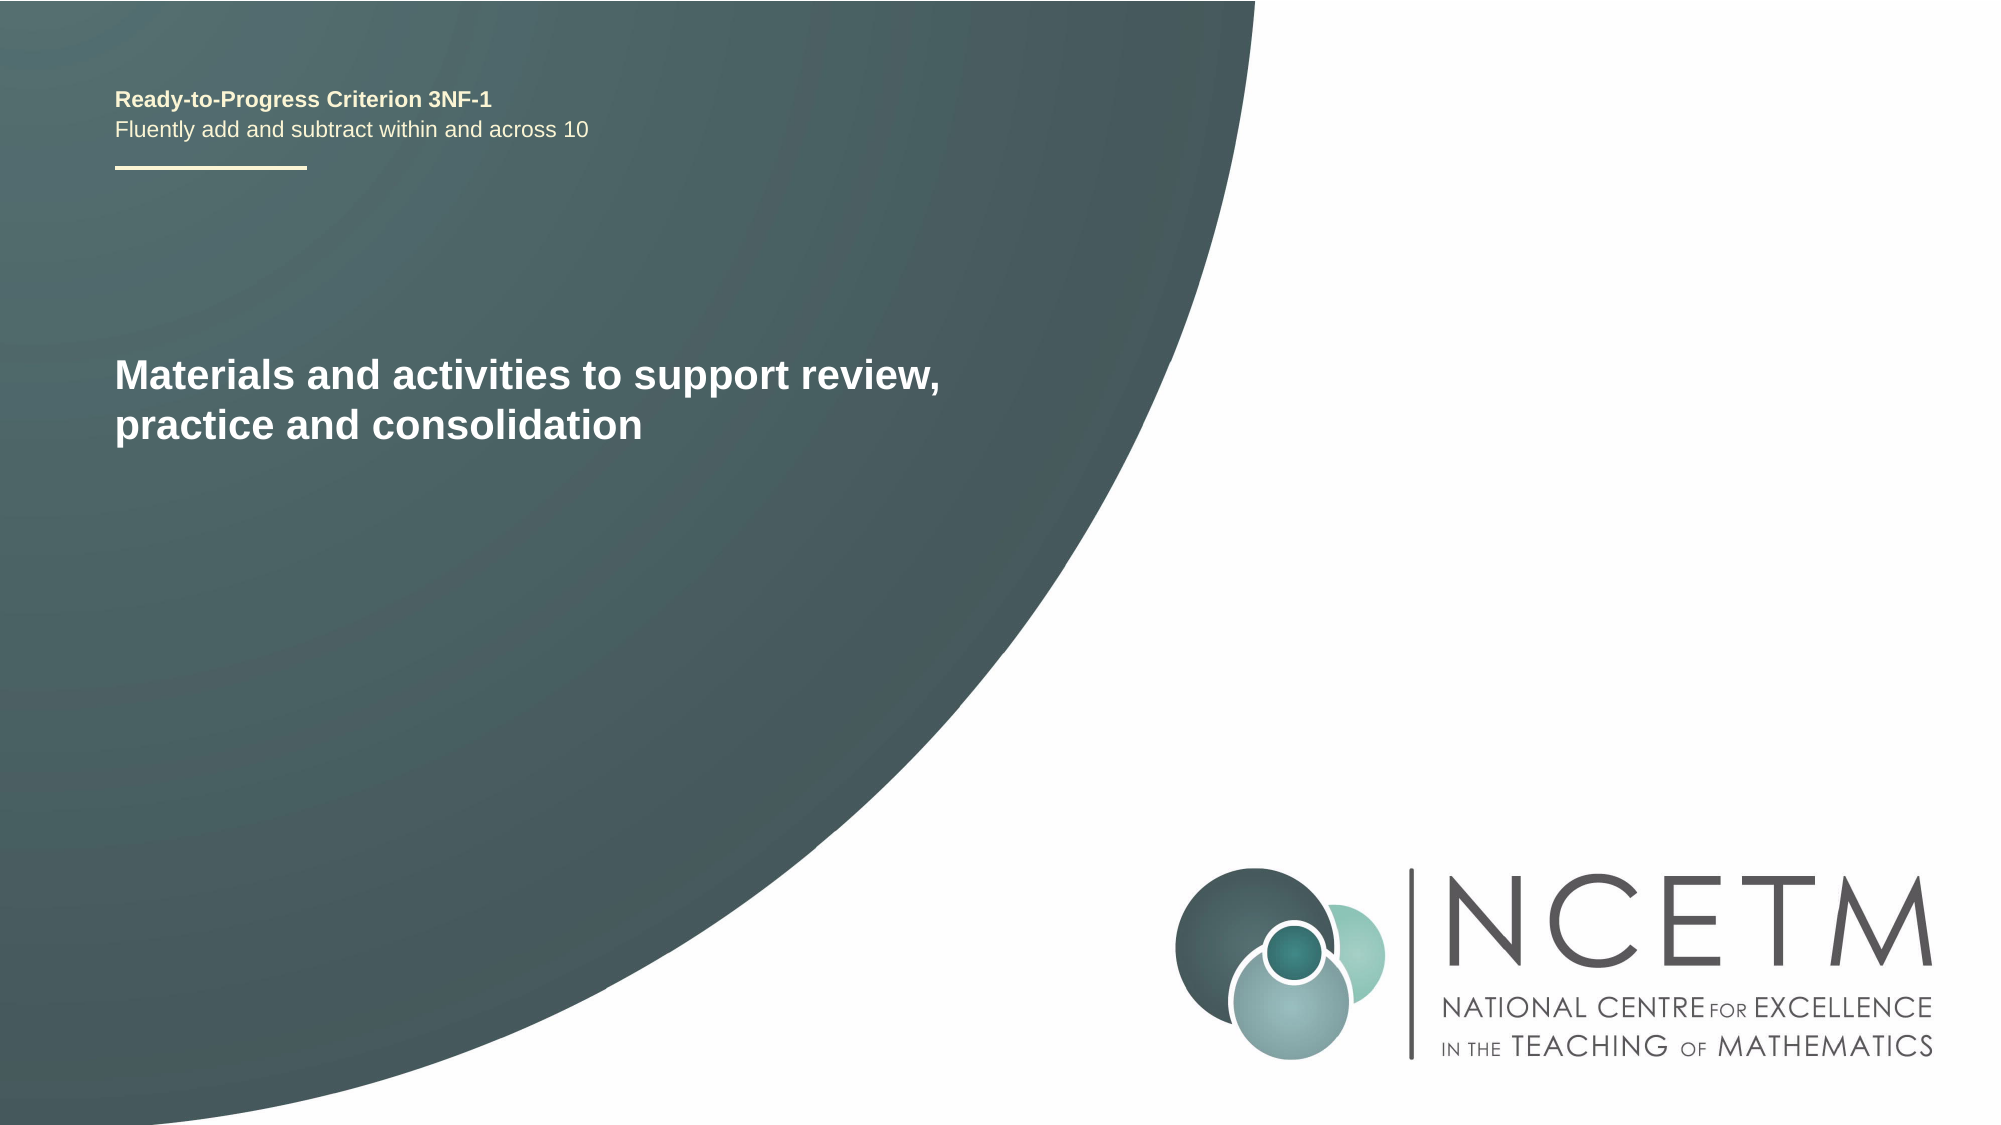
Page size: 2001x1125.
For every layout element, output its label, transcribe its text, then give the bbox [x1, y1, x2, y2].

list 3NF-1 [393, 80, 590, 130]
picture [0, 1, 2001, 1125]
list Fluently add and subtract within and across 10 [99, 109, 1121, 160]
